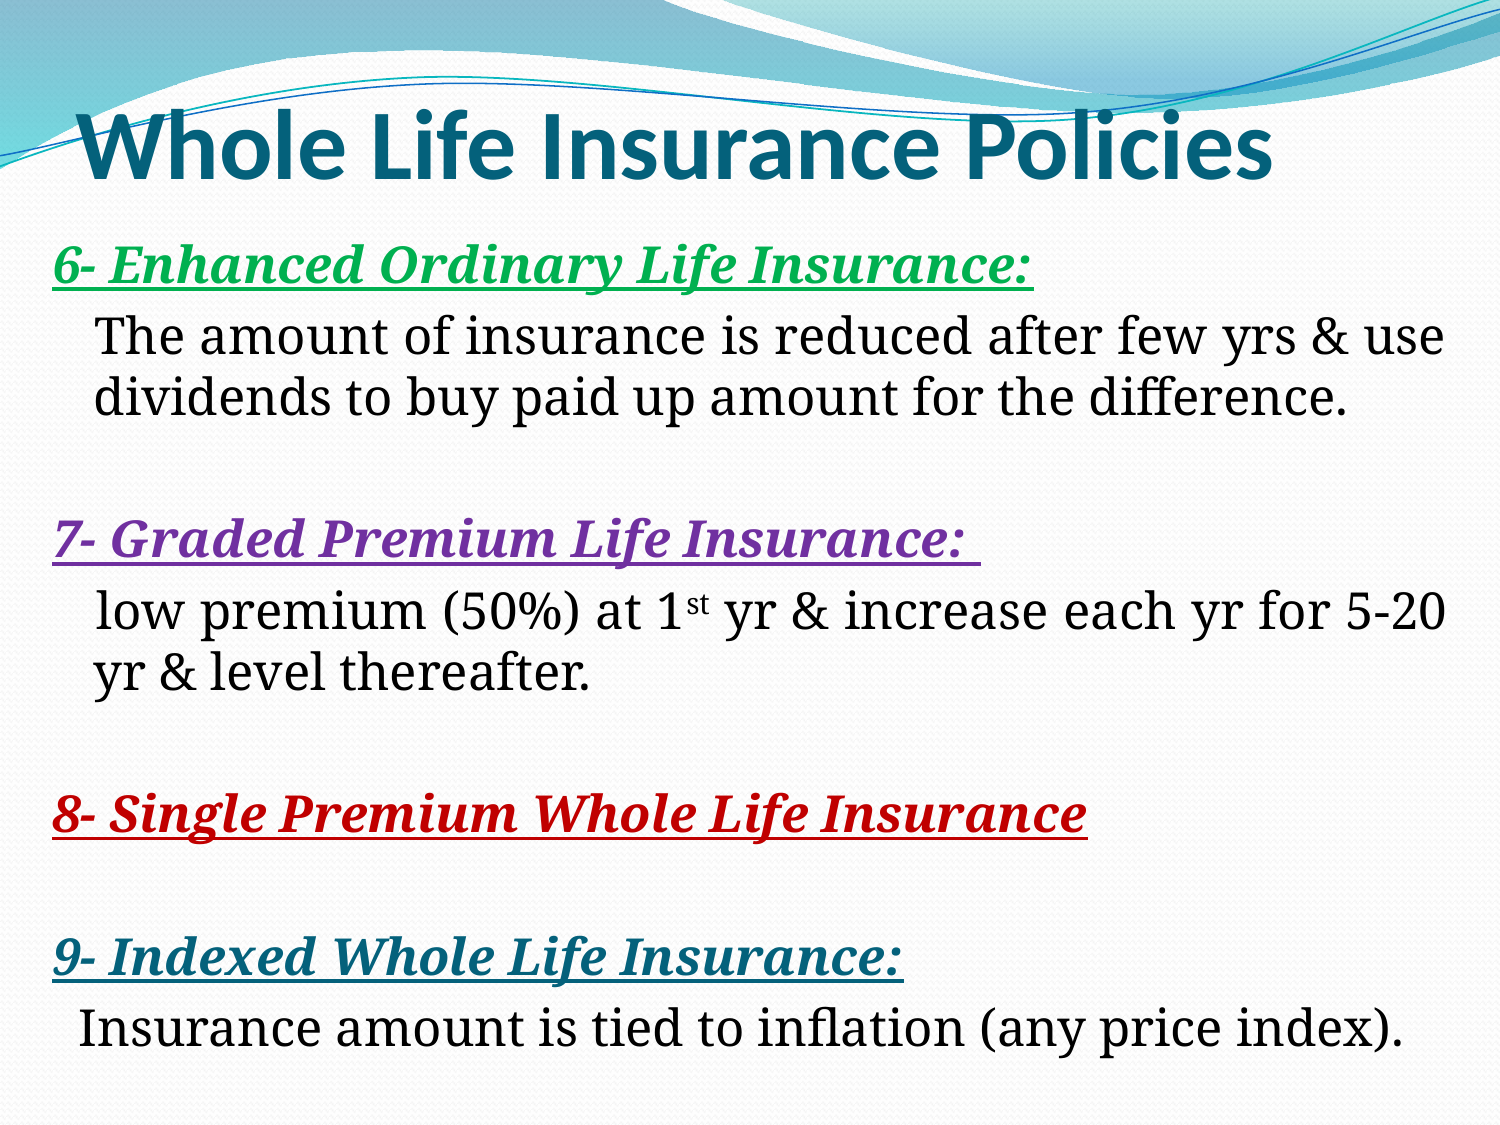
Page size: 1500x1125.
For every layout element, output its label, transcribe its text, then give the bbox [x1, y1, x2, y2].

title Whole Life Insurance Policies [75, 50, 1425, 200]
list 6- Enhanced Ordinary Life Insurance: The amount of insurance is reduced after few yrs & use dividends to buy paid up amount for the difference. 7- Graded Premium Life Insurance: low premium (50%) at 1st yr & increase each yr for 5-20 yr & level thereafter. 8- Single Premium Whole Life Insurance 9- Indexed Whole Life Insurance: Insurance amount is tied to inflation (any price index). [37, 224, 1463, 1088]
